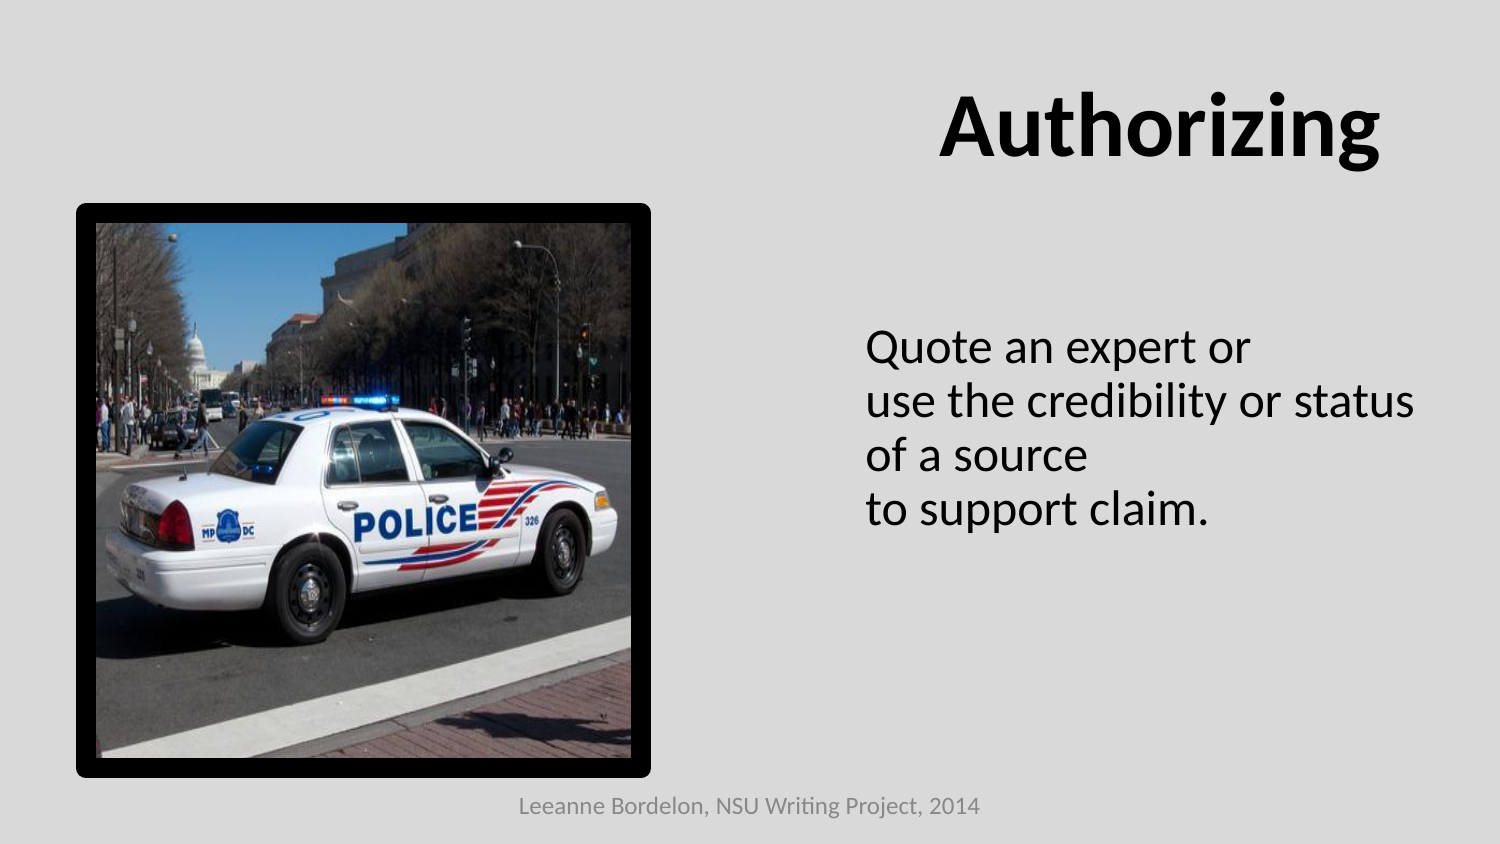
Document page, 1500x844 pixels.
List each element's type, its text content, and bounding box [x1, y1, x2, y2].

text_box Quote an expert or use the credibility or status of a source to support claim. [850, 223, 1461, 730]
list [95, 222, 632, 759]
title Authorizing [69, 83, 1397, 170]
footer Leeanne Bordelon, NSU Writing Project, 2014 [496, 787, 1004, 822]
